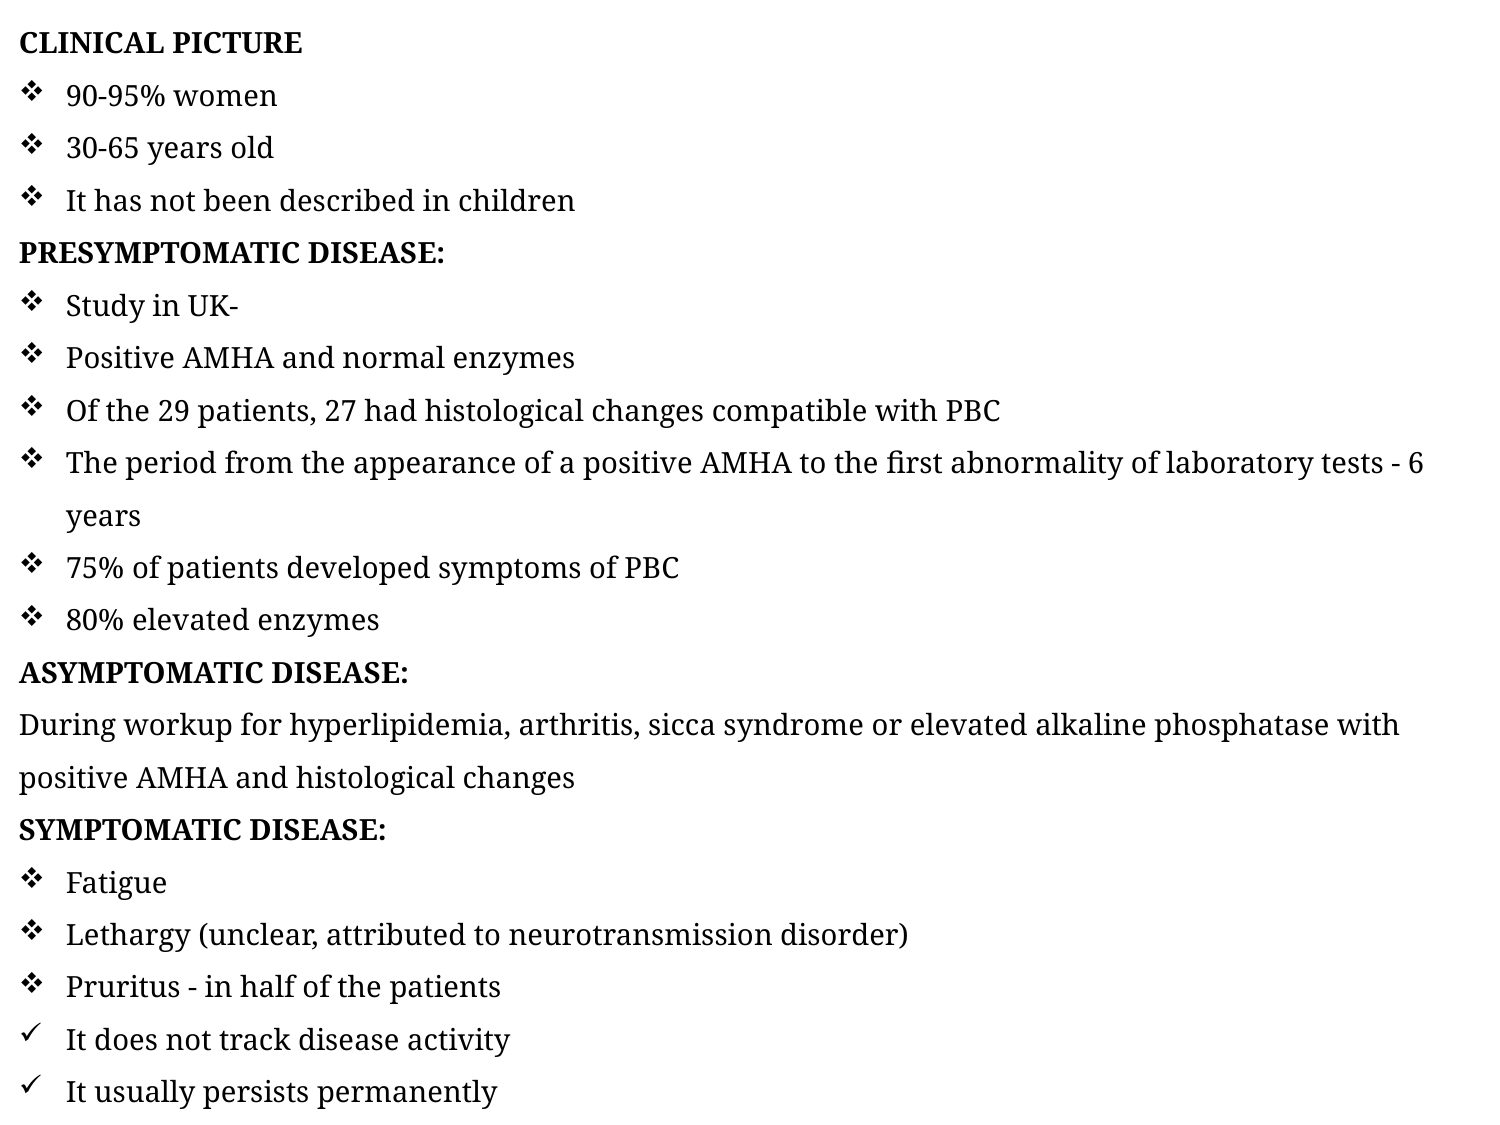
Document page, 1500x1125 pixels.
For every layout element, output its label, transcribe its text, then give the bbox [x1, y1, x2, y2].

text_box CLINICAL PICTURE 90-95% women 30-65 years old It has not been described in children PRESYMPTOMATIC DISEASE: Study in UK- Positive AMHA and normal enzymes Of the 29 patients, 27 had histological changes compatible with PBC The period from the appearance of a positive AMHA to the first abnormality of laboratory tests - 6 years 75% of patients developed symptoms of PBC 80% elevated enzymes ASYMPTOMATIC DISEASE: During workup for hyperlipidemia, arthritis, sicca syndrome or elevated alkaline phosphatase with positive AMHA and histological changes SYMPTOMATIC DISEASE: Fatigue Lethargy (unclear, attributed to neurotransmission disorder) Pruritus - in half of the patients It does not track disease activity It usually persists permanently Most intense at night, in heat with high humidity, when wearing tight, rough clothes [4, 0, 1500, 1125]
